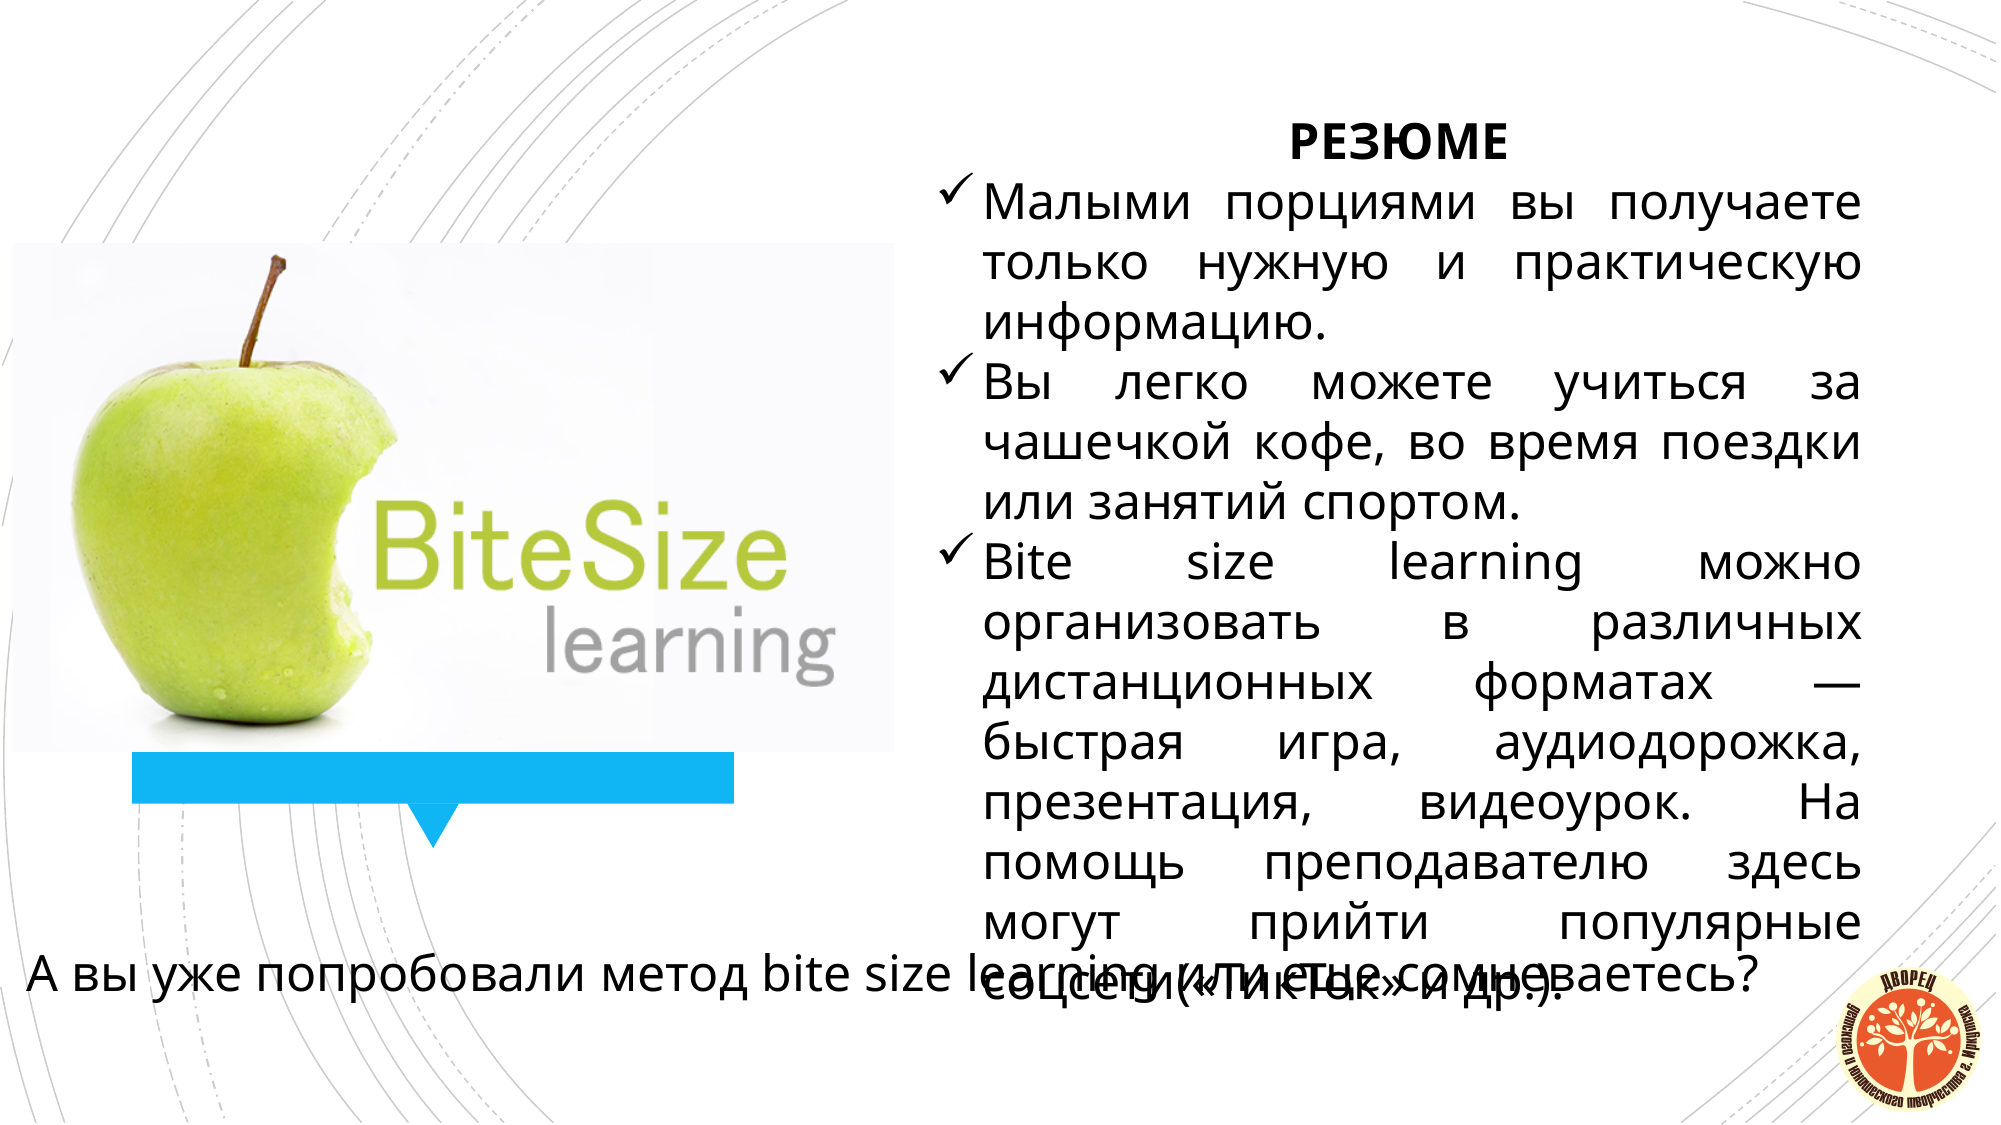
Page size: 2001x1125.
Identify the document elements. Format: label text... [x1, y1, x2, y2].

text_box А вы уже попробовали метод bite size learning или еще сомневаетесь? [11, 934, 1775, 1054]
picture [1835, 967, 1982, 1113]
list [13, 242, 894, 752]
text_box РЕЗЮМЕ Малыми порциями вы получаете только нужную и практическую информацию. Вы легко можете учиться за чашечкой кофе, во время поездки или занятий спортом. Bite size learning можно организовать в различных дистанционных форматах — быстрая игра, аудиодорожка, презентация, видеоурок. На помощь преподавателю здесь могут прийти популярные соцсети(«ТикТок» и др.). [920, 102, 1878, 1017]
